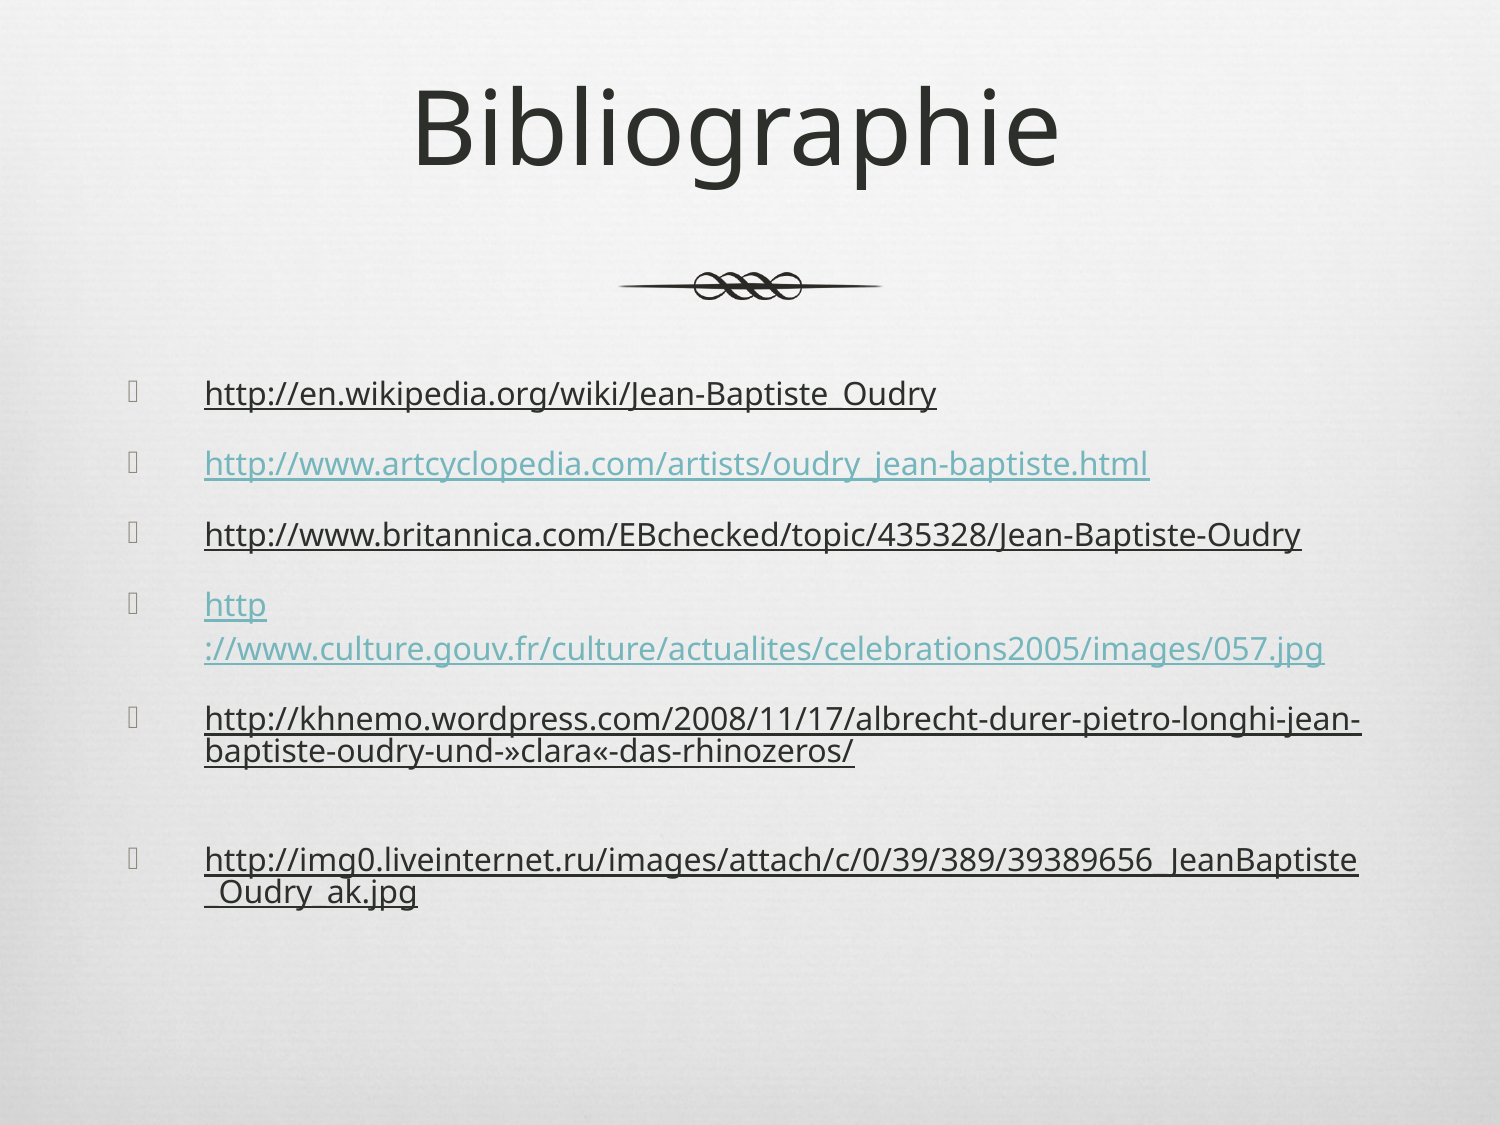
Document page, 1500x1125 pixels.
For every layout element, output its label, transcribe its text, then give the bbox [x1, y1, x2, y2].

title Bibliographie [112, 11, 1388, 236]
list http://en.wikipedia.org/wiki/Jean-Baptiste_Oudry http://www.artcyclopedia.com/artists/oudry_jean-baptiste.html http://www.britannica.com/EBchecked/topic/435328/Jean-Baptiste-Oudry http://www.culture.gouv.fr/culture/actualites/celebrations2005/images/057.jpg http://khnemo.wordpress.com/2008/11/17/albrecht-durer-pietro-longhi-jean-baptiste-oudry-und-»clara«-das-rhinozeros/ http://img0.liveinternet.ru/images/attach/c/0/39/389/39389656_JeanBaptiste_Oudry_ak.jpg [112, 300, 1388, 901]
picture [615, 272, 885, 300]
